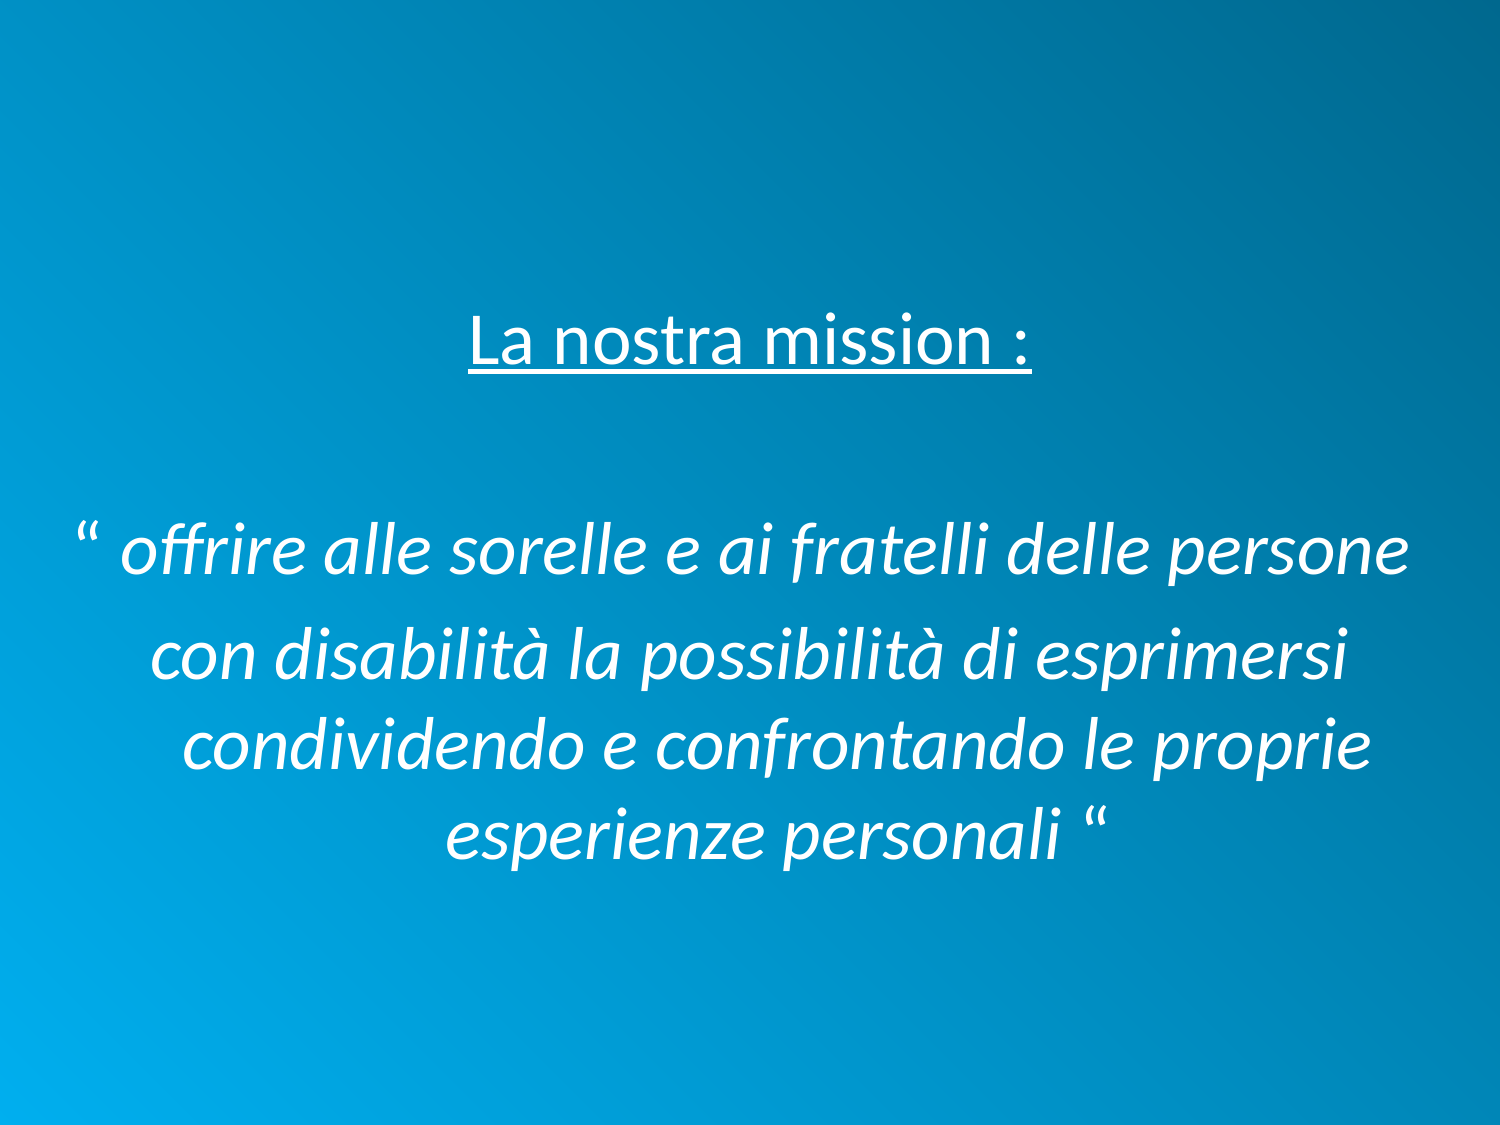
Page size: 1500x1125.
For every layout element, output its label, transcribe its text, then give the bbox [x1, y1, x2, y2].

list La nostra mission : “ offrire alle sorelle e ai fratelli delle persone con disabilità la possibilità di esprimersi condividendo e confrontando le proprie esperienze personali “ [0, 0, 1500, 1125]
